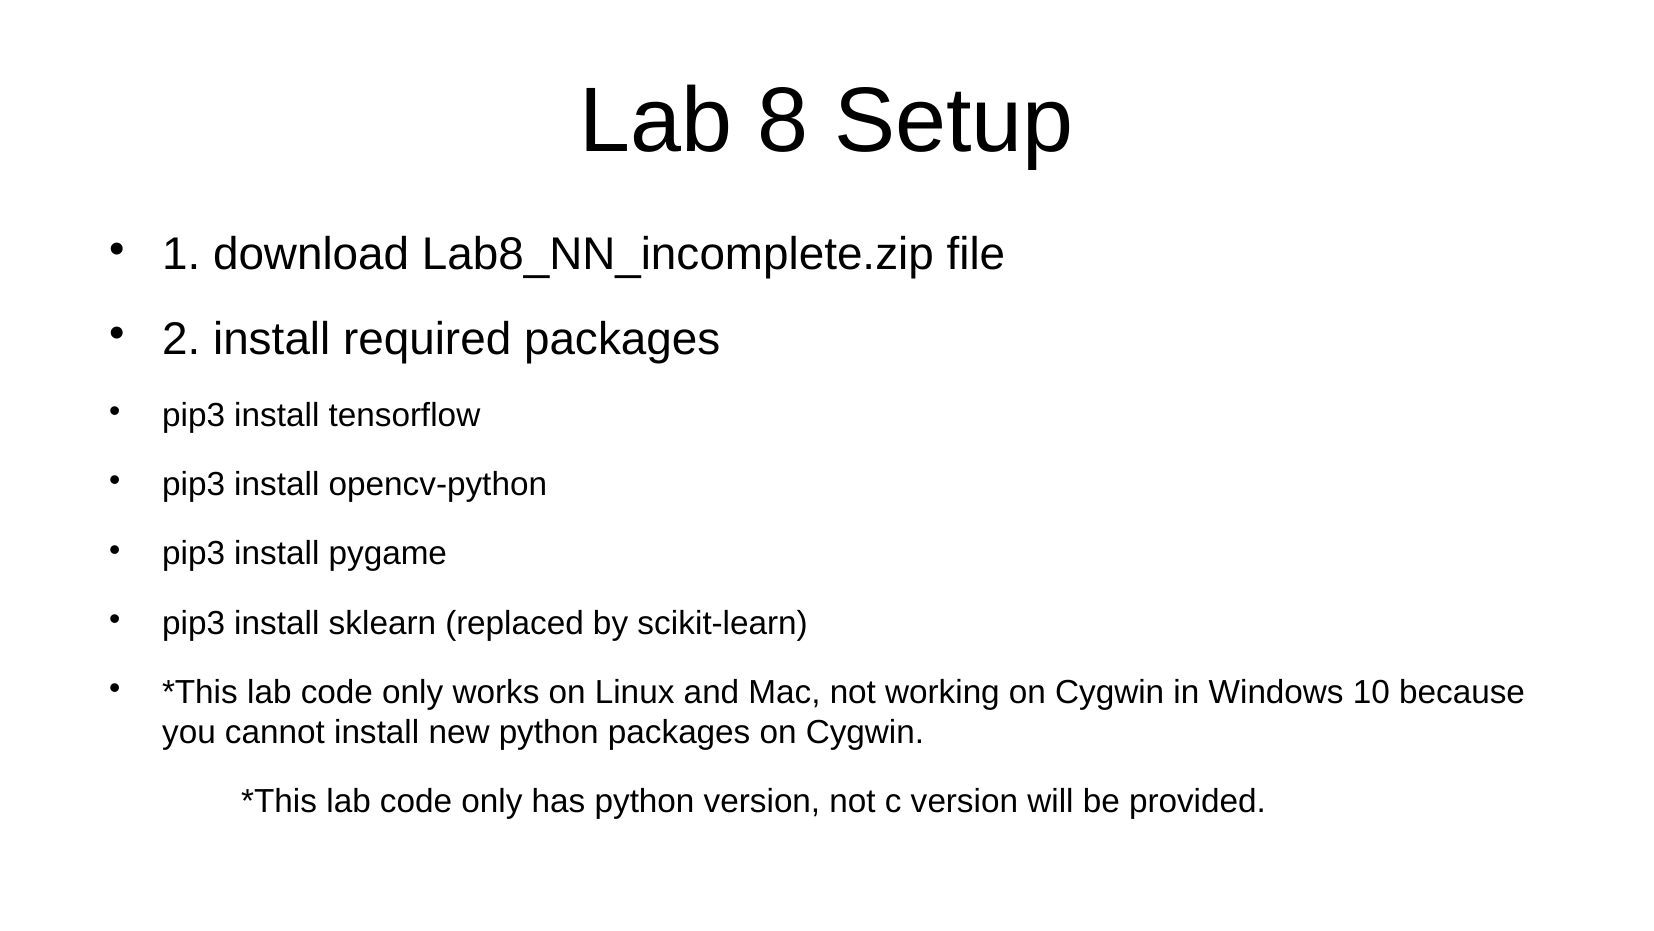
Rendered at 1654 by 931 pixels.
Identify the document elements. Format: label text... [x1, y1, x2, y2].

text_box 1. download Lab8_NN_incomplete.zip file 2. install required packages pip3 install tensorflow pip3 install opencv-python pip3 install pygame pip3 install sklearn (replaced by scikit-learn) *This lab code only works on Linux and Mac, not working on Cygwin in Windows 10 because you cannot install new python packages on Cygwin. *This lab code only has python version, not c version will be provided. [91, 223, 1579, 851]
text_box Lab 8 Setup [82, 37, 1571, 193]
